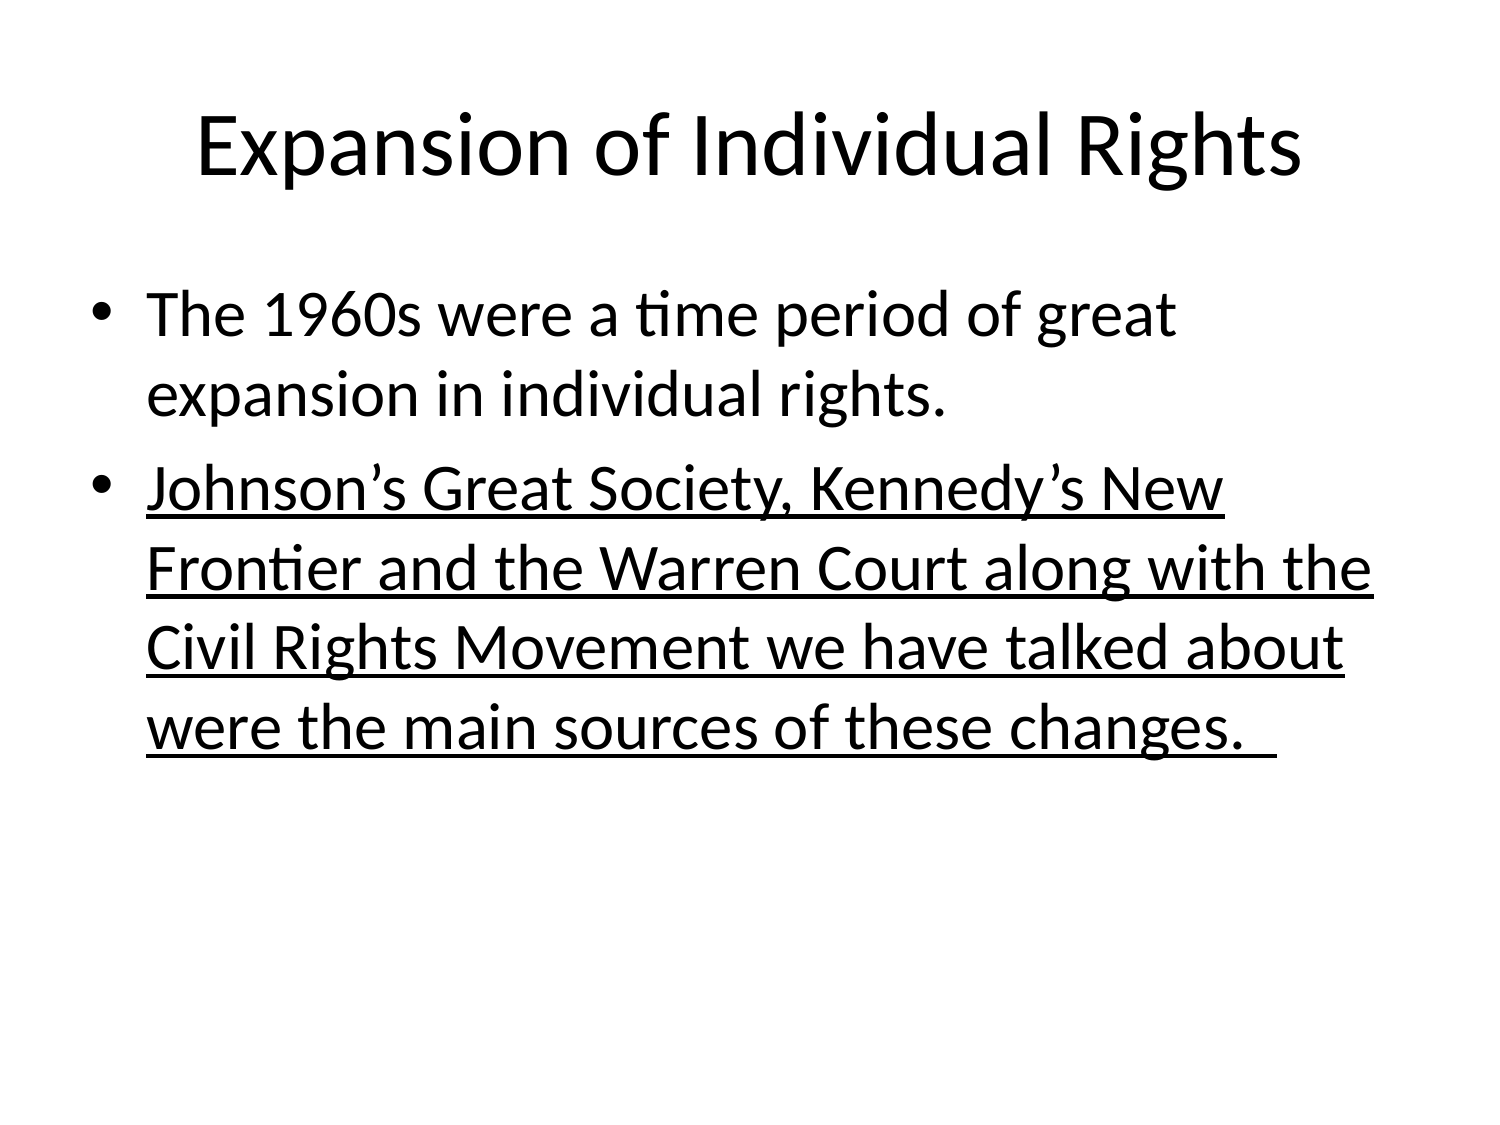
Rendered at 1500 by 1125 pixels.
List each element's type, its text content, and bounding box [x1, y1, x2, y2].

list The 1960s were a time period of great expansion in individual rights. Johnson’s Great Society, Kennedy’s New Frontier and the Warren Court along with the Civil Rights Movement we have talked about were the main sources of these changes. [75, 262, 1425, 1005]
title Expansion of Individual Rights [75, 45, 1425, 233]
